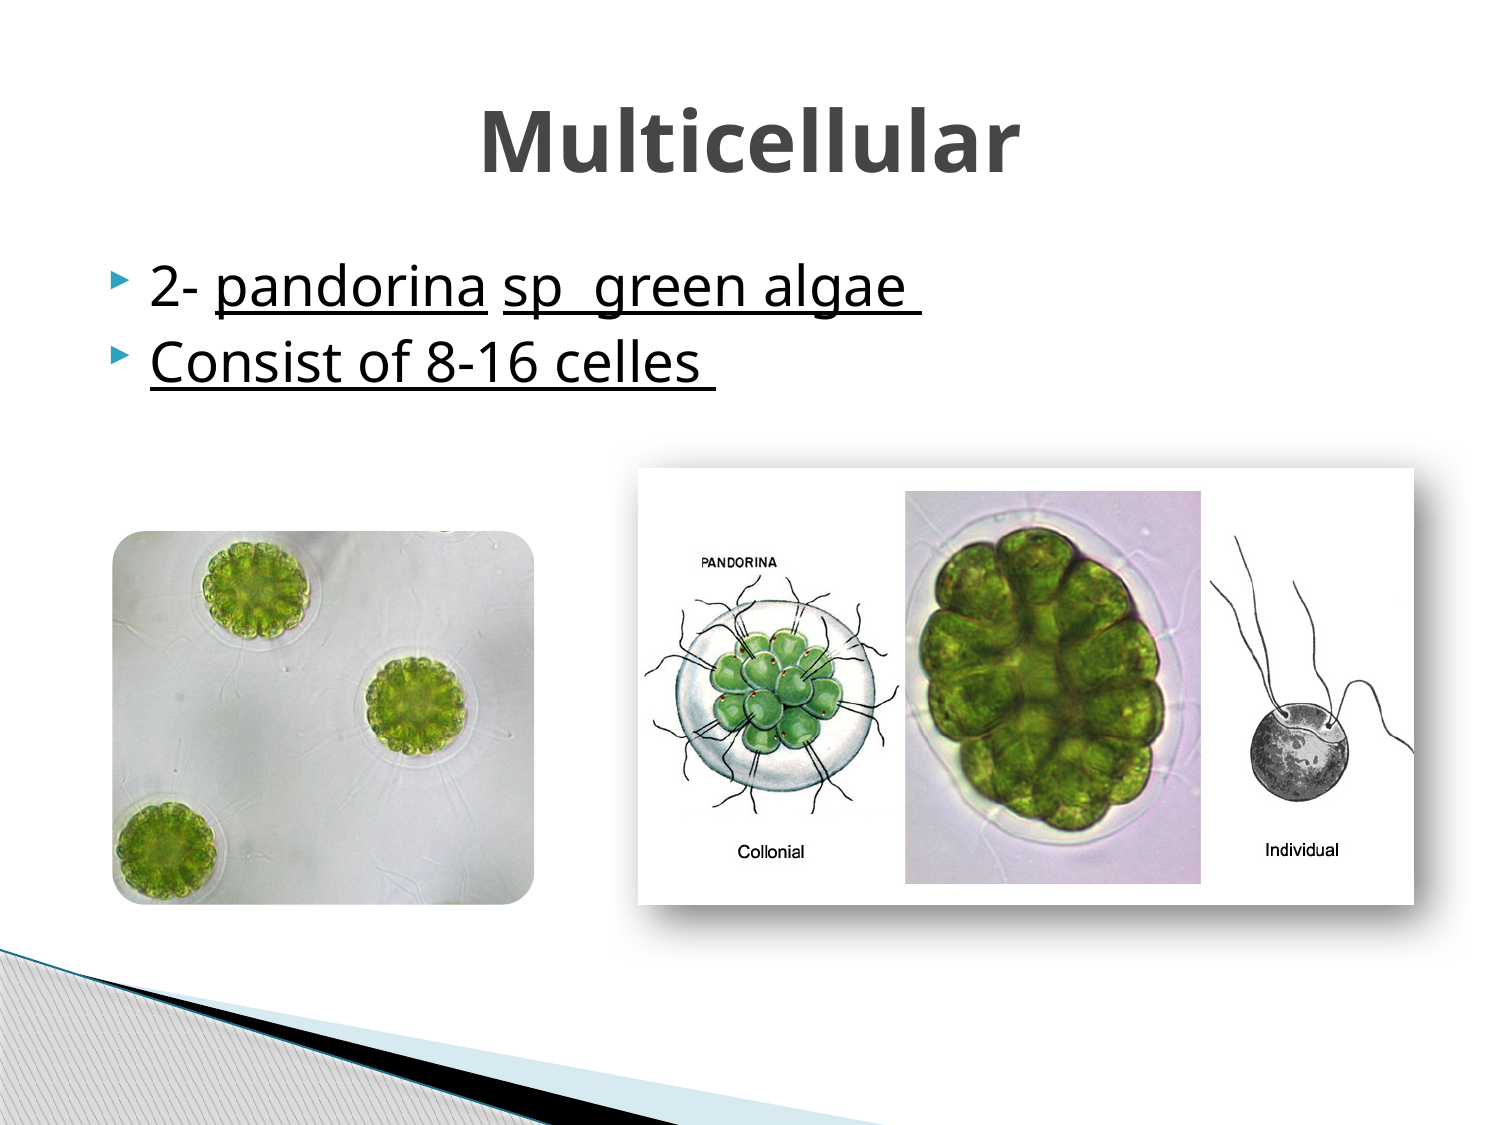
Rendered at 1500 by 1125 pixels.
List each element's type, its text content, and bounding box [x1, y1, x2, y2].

list 2- pandorina sp green algae Consist of 8-16 celles [75, 243, 1425, 986]
picture [112, 530, 535, 905]
title Multicellular [75, 45, 1425, 233]
picture [638, 468, 1414, 905]
